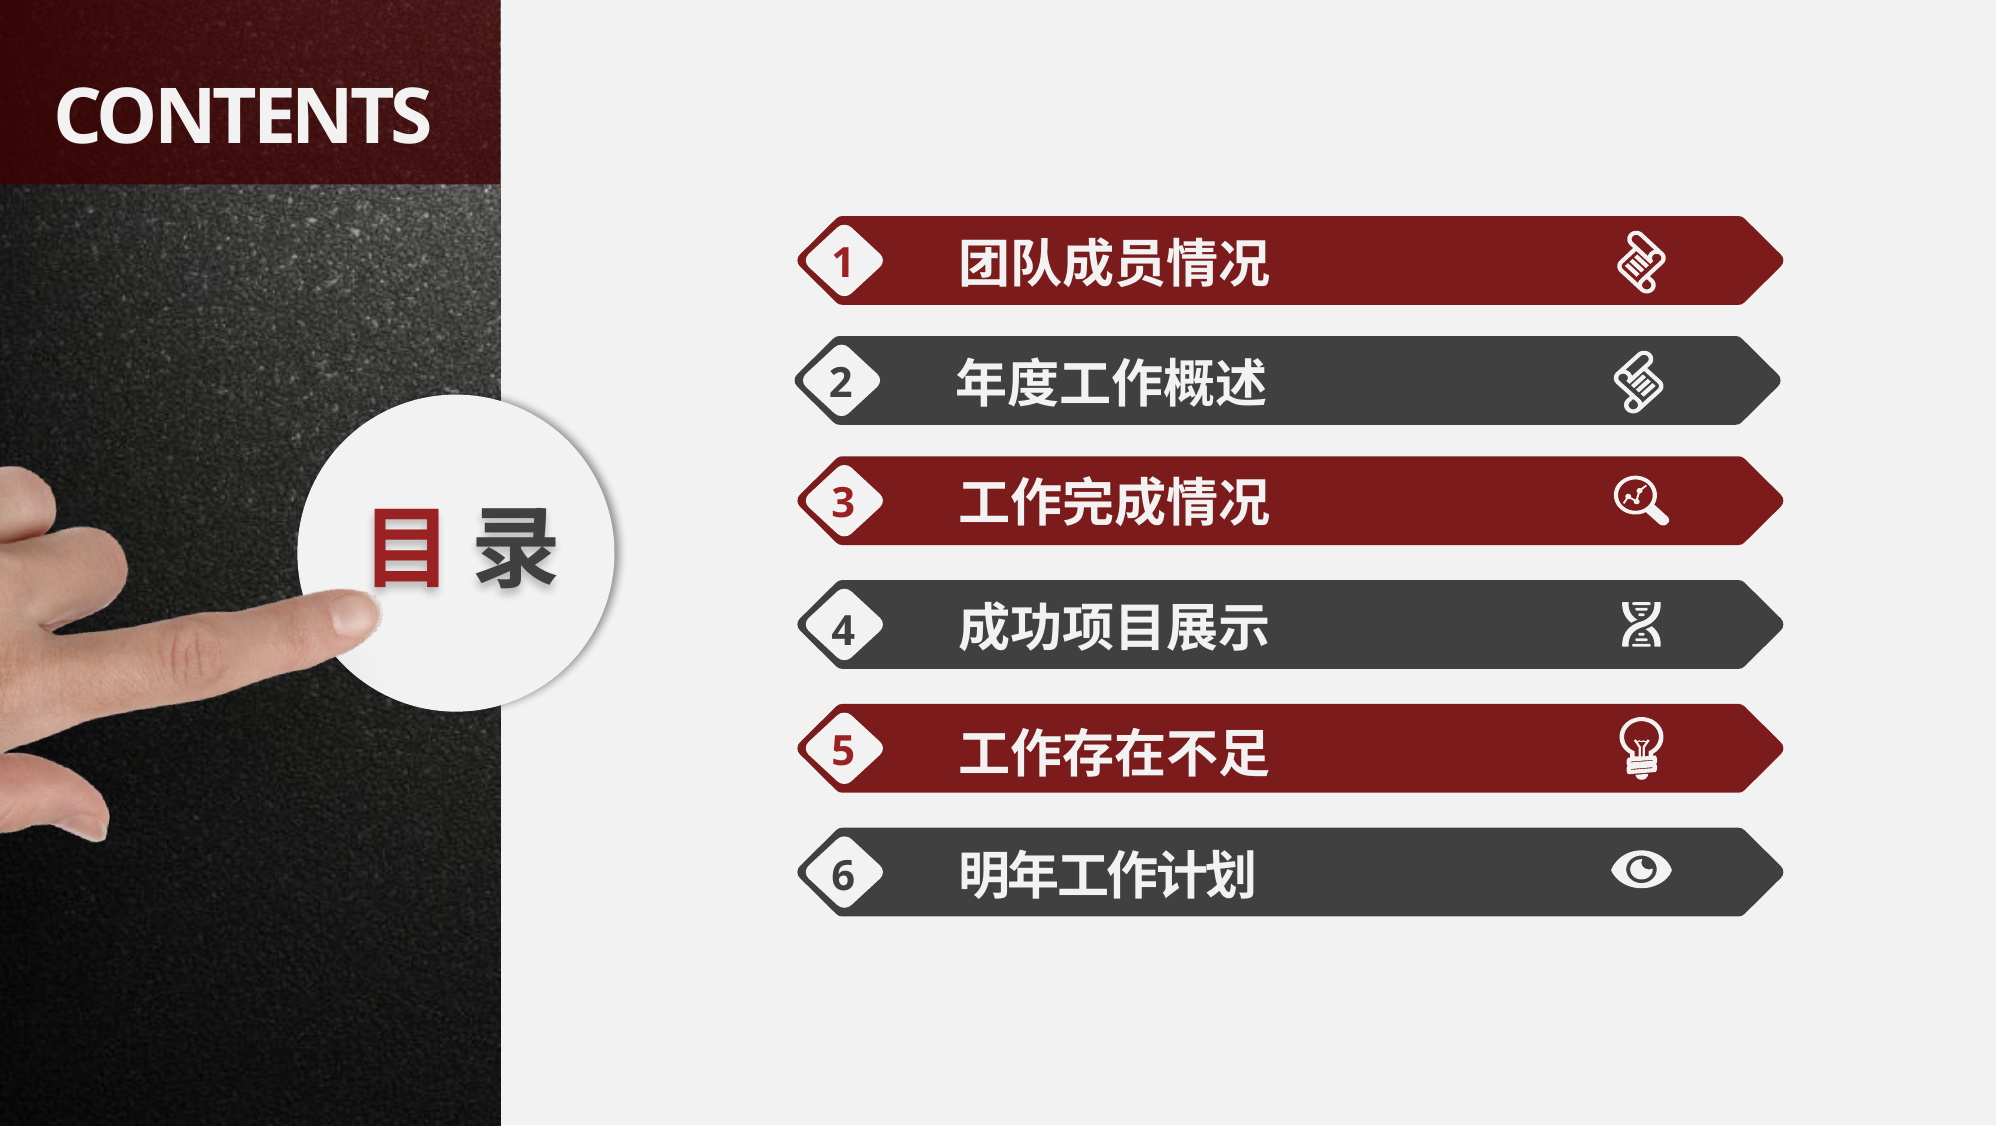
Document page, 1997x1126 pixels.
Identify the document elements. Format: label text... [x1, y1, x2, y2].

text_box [796, 827, 1785, 917]
text_box 目 录 [504, 481, 627, 609]
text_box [796, 215, 1785, 306]
text_box [504, 399, 600, 481]
picture [0, 0, 501, 1126]
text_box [796, 579, 1785, 670]
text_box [793, 335, 1782, 425]
text_box [504, 619, 603, 707]
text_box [796, 703, 1785, 793]
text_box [796, 455, 1785, 546]
